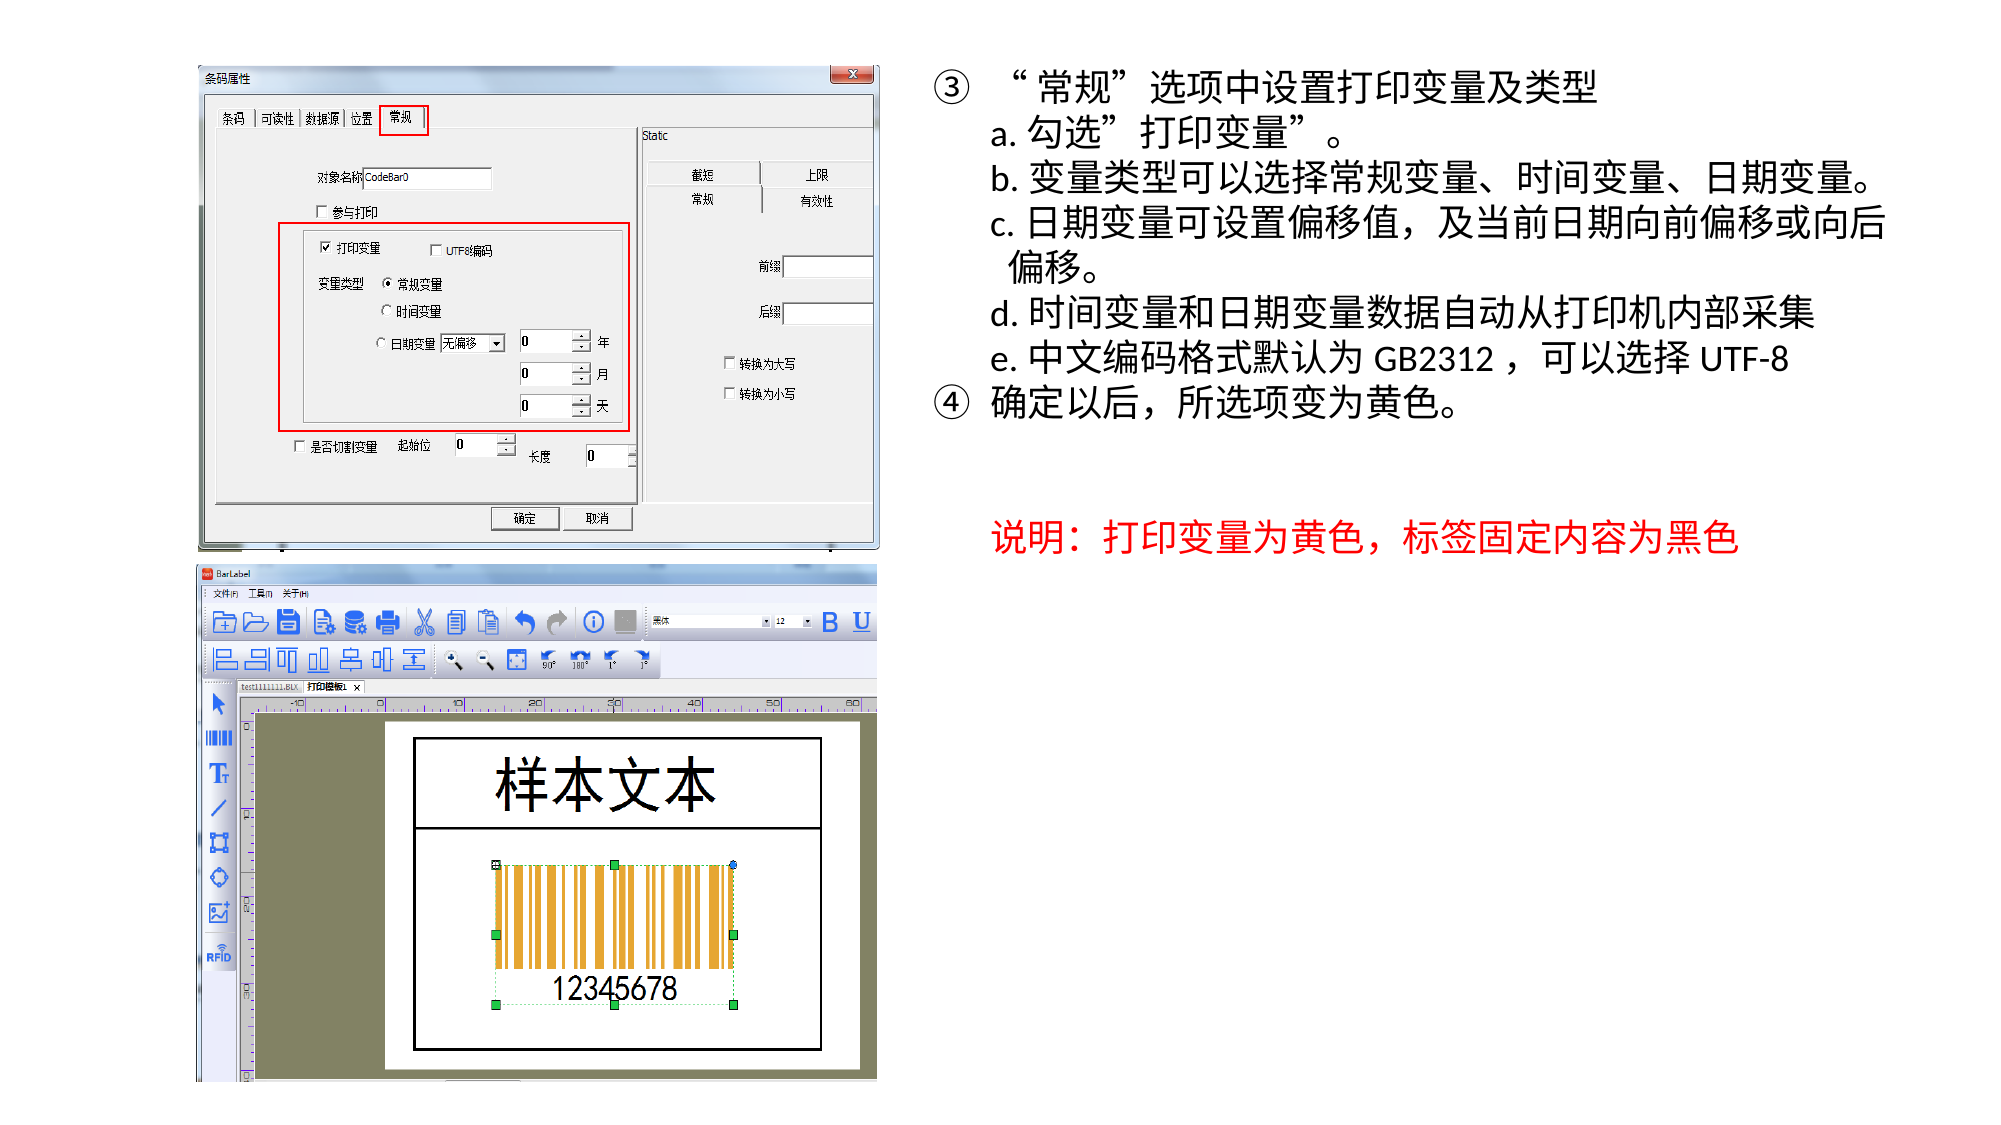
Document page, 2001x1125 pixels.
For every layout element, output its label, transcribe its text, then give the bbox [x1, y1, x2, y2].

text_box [198, 65, 880, 552]
text_box “常规”选项中设置打印变量及类型 a.勾选”打印变量”。 b.变量类型可以选择常规变量、时间变量、日期变量。 c.日期变量可设置偏移值，及当前日期向前偏移或向后 偏移。 d.时间变量和日期变量数据自动从打印机内部采集 e.中文编码格式默认为GB2312，可以选择UTF-8 确定以后，所选项变为黄色。 说明：打印变量为黄色，标签固定内容为黑色 [919, 56, 1935, 612]
picture [196, 564, 877, 1082]
